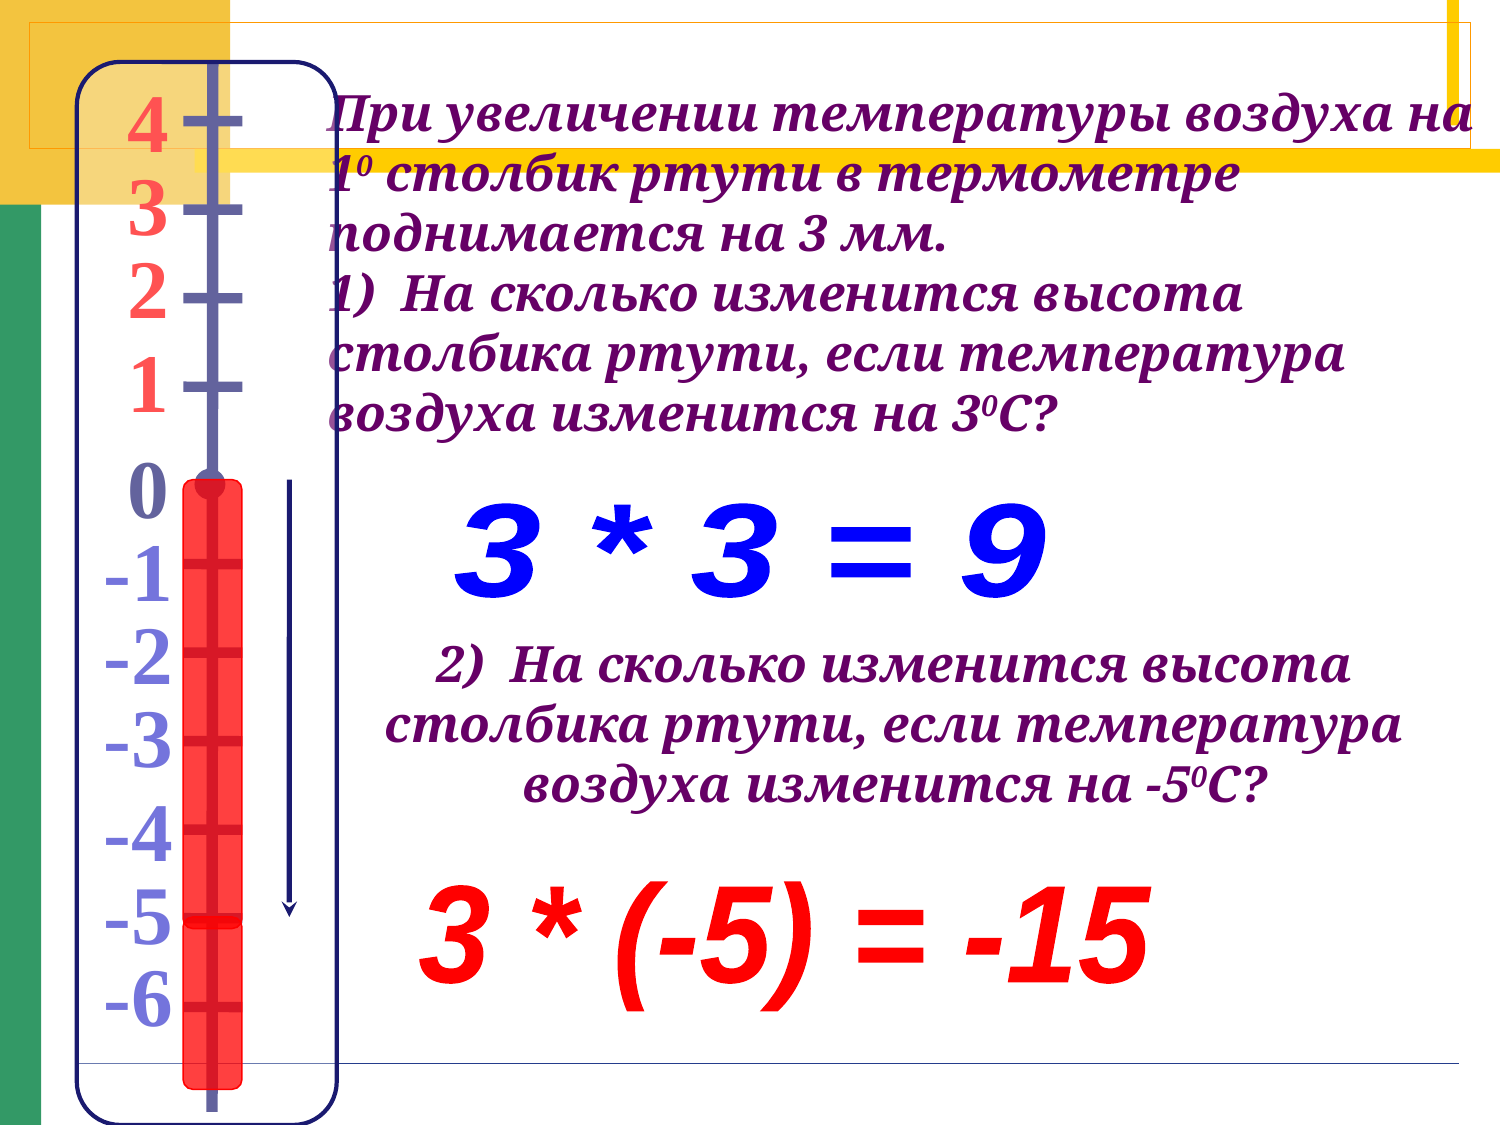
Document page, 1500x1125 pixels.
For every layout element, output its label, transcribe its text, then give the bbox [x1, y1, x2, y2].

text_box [76, 61, 337, 1125]
title При увеличении температуры воздуха на 10 столбик ртути в термометре поднимается на 3 мм. 1) На сколько изменится высота столбика ртути, если температура воздуха изменится на 30С? [312, 42, 1500, 480]
text_box 2) На сколько изменится высота столбика ртути, если температура воздуха изменится на -50С? [342, 597, 1500, 787]
